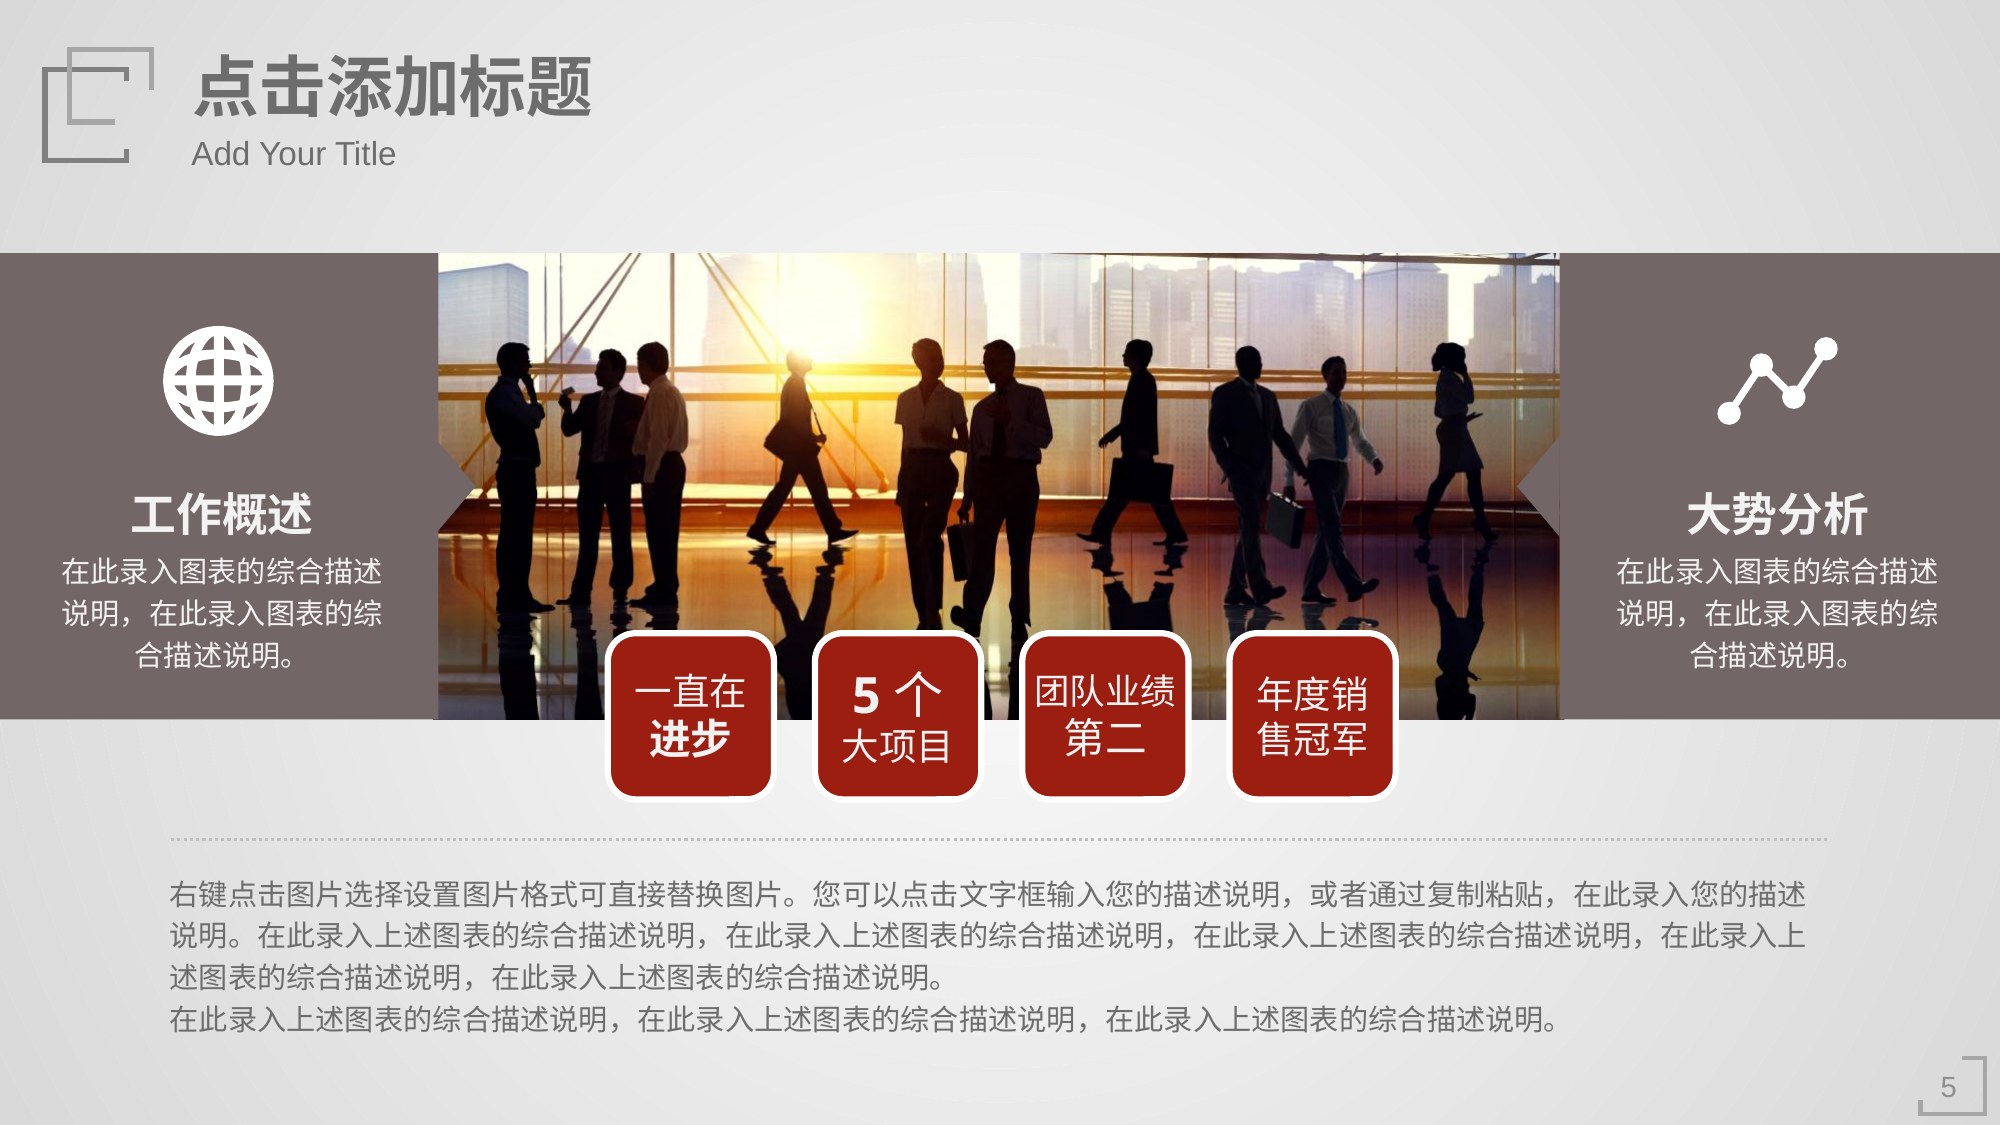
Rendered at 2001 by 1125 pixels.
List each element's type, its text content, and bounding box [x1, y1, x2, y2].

text_box [432, 252, 1565, 720]
text_box 年度销售冠军 [1229, 663, 1396, 768]
text_box Add Your Title [176, 124, 555, 180]
text_box [1021, 770, 1190, 801]
text_box 一直在 进步 [609, 660, 772, 771]
text_box 5个 大项目 [827, 655, 970, 776]
text_box [813, 632, 983, 801]
text_box [606, 632, 776, 801]
text_box 右键点击图片选择设置图片格式可直接替换图片。您可以点击文字框输入您的描述说明，或者通过复制粘贴，在此录入您的描述说明。在此录入上述图表的综合描述说明，在此录入上述图表的综合描述说明，在此录入上述图表的综合描述说明，在此录入上述图表的综合描述说明，在此录入上述图表的综合描述说明。 在此录入上述图表的综合描述说明，在此录入上述图表的综合描述说明，在此录入上述图表的综合描述说明。 [169, 868, 1831, 1037]
text_box [1228, 632, 1397, 801]
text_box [1517, 253, 2000, 720]
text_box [0, 253, 476, 720]
text_box 点击添加标题 [177, 36, 609, 132]
text_box [1021, 632, 1190, 662]
text_box 团队业绩 第二 [1019, 662, 1192, 770]
